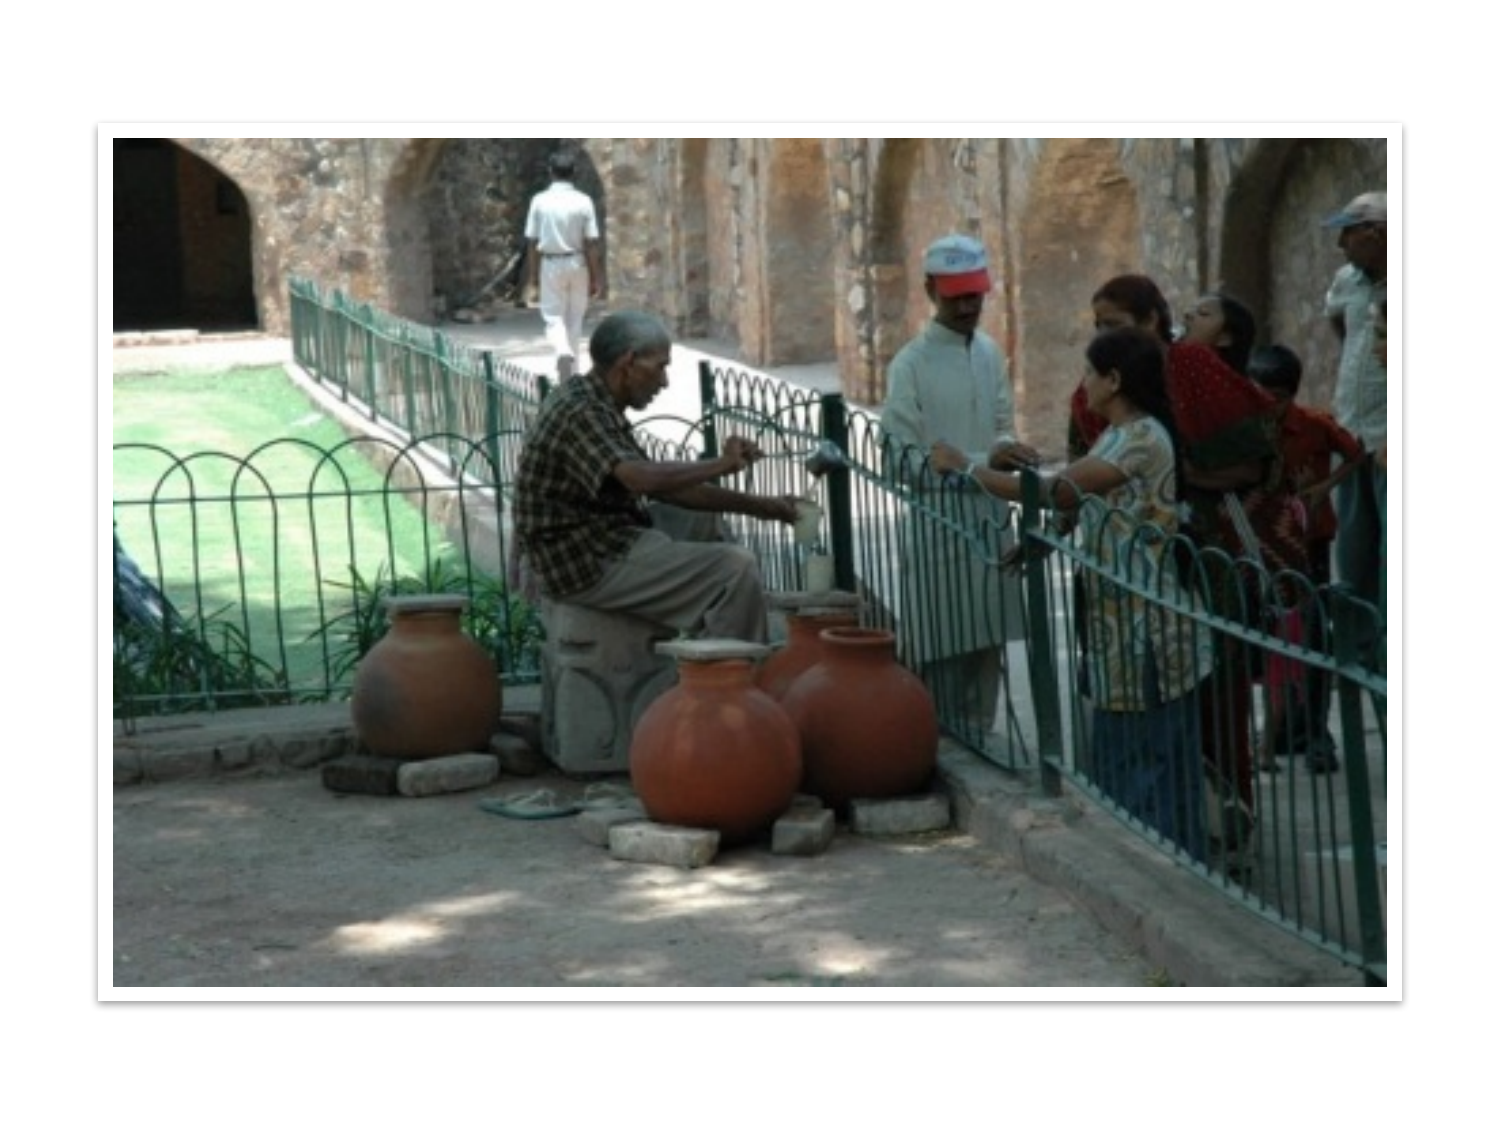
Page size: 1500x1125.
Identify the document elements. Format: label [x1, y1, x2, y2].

picture [112, 137, 1388, 987]
